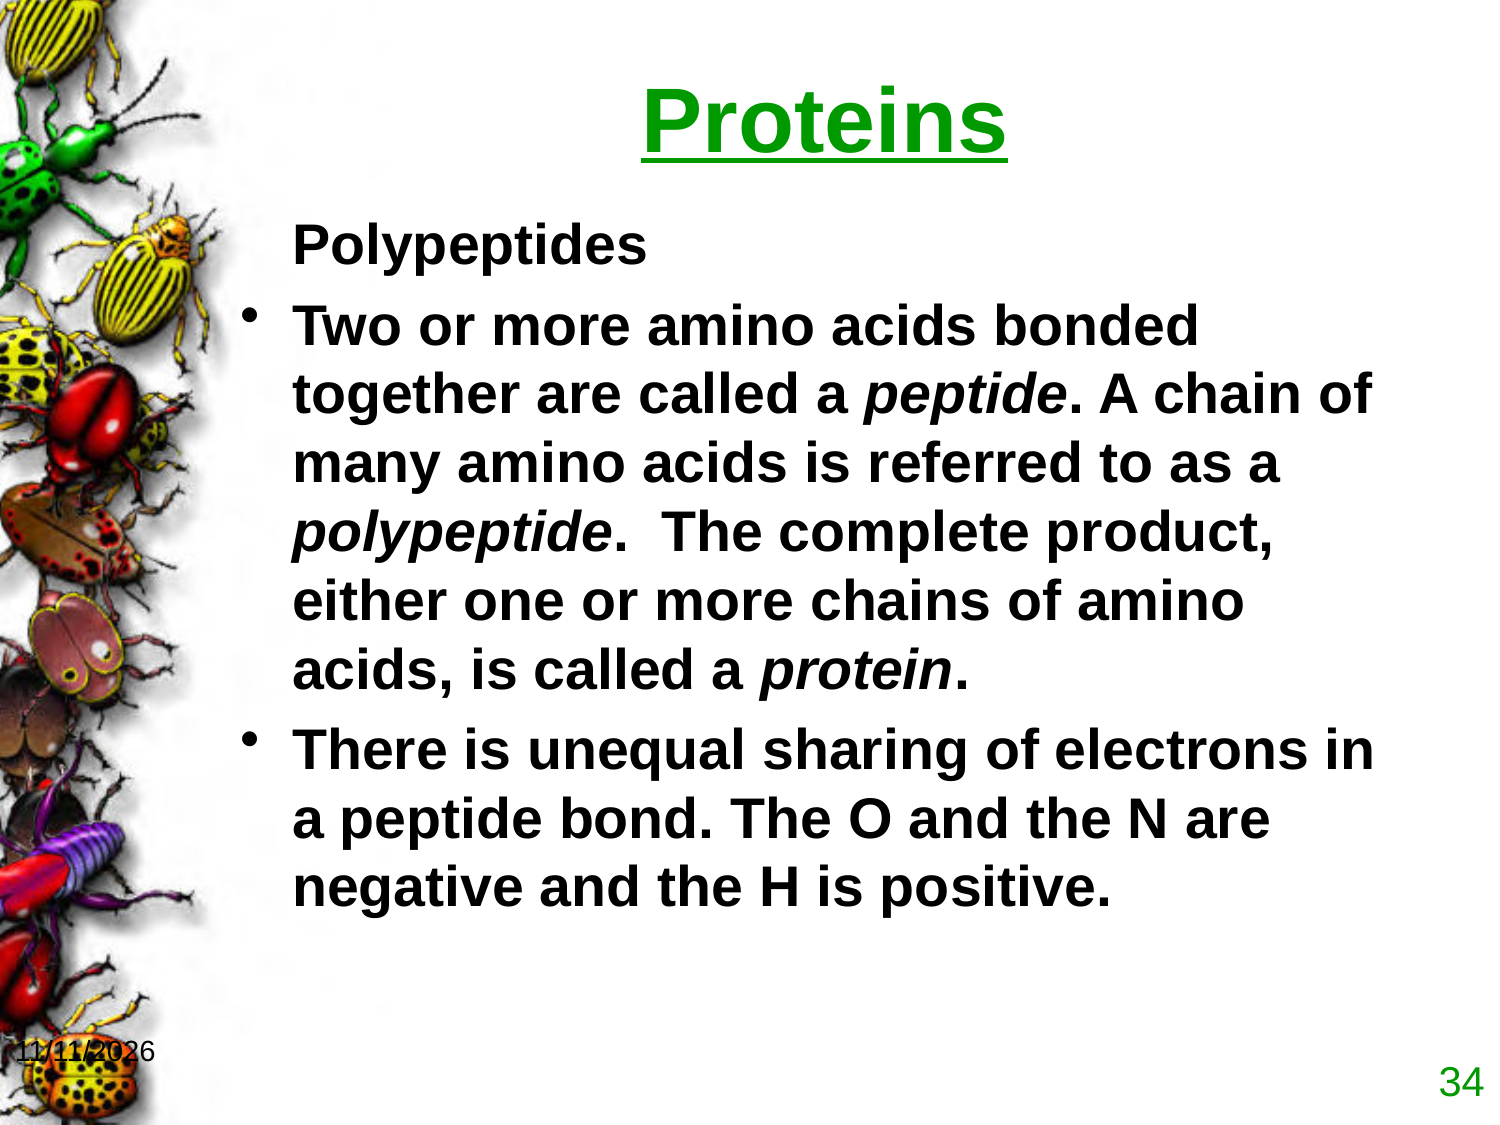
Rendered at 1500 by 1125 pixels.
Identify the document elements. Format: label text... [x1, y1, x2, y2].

list Polypeptides Two or more amino acids bonded together are called a peptide. A chain of many amino acids is referred to as a polypeptide. The complete product, either one or more chains of amino acids, is called a protein. There is unequal sharing of electrons in a peptide bond. The O and the N are negative and the H is positive. [224, 199, 1426, 943]
title Proteins [224, 44, 1426, 188]
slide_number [0, 1025, 289, 1100]
picture [0, 0, 1500, 1125]
slide_number 34 [1149, 1046, 1500, 1125]
